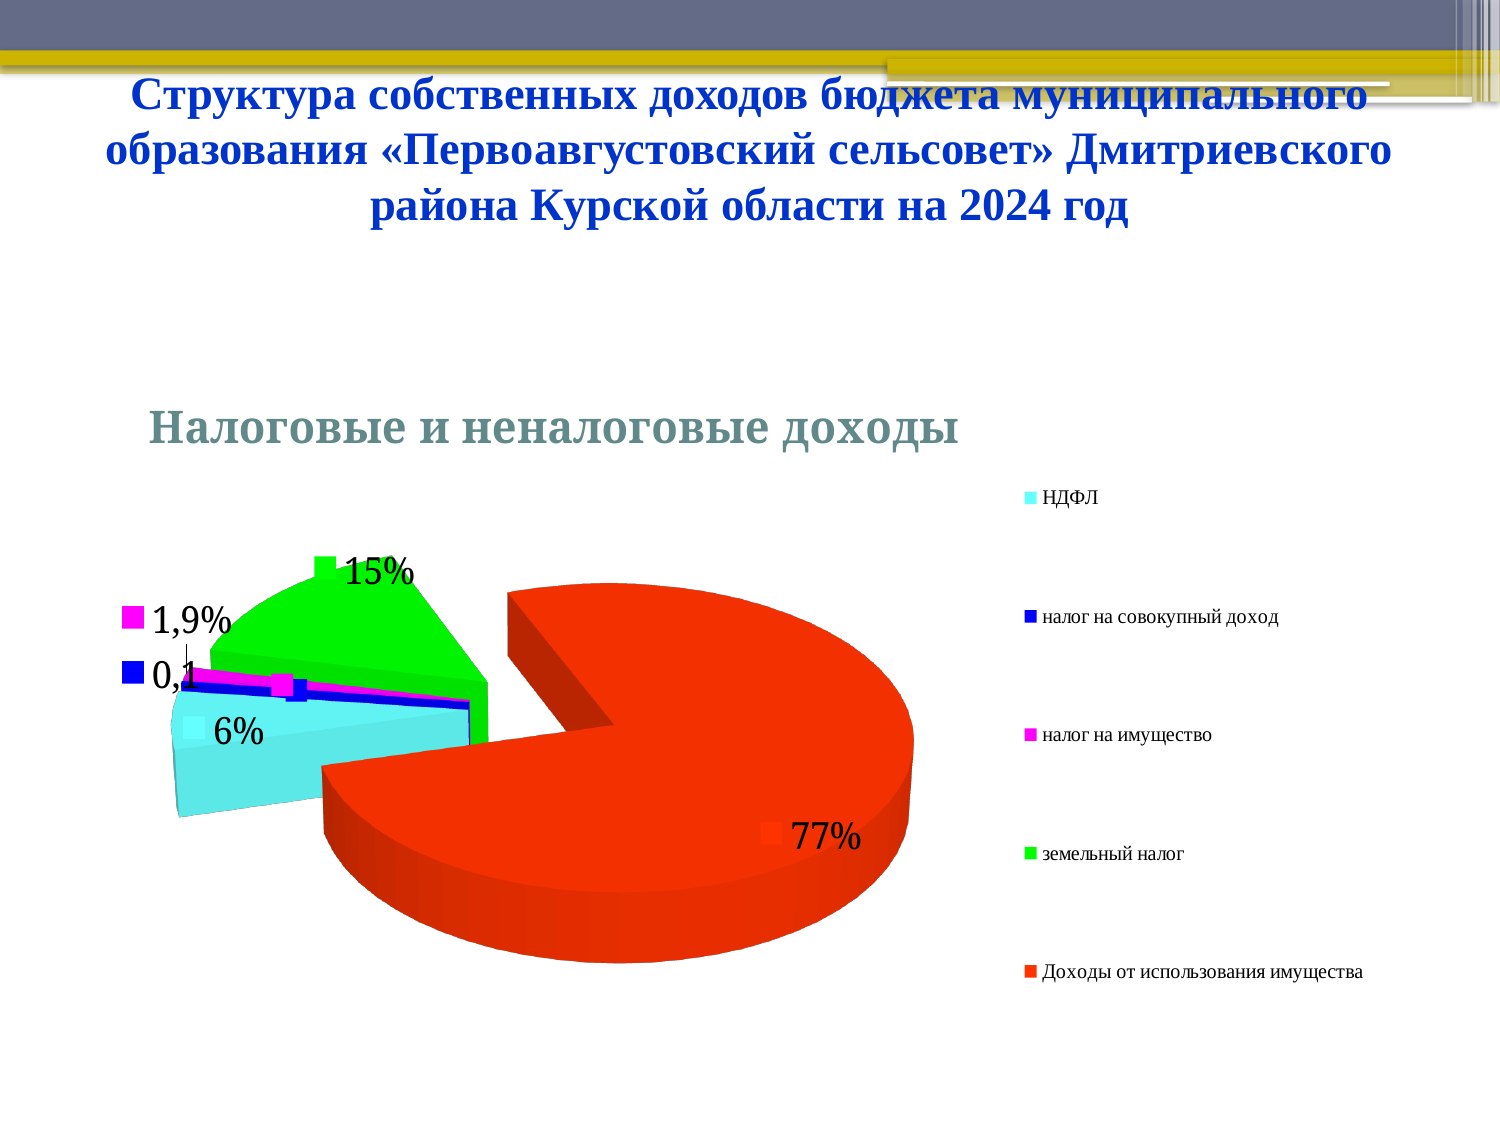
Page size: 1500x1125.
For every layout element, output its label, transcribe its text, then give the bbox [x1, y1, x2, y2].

chart [74, 368, 1426, 1079]
title Структура собственных доходов бюджета муниципального образования «Первоавгустовский сельсовет» Дмитриевского района Курской области на 2024 год [75, 35, 1425, 258]
